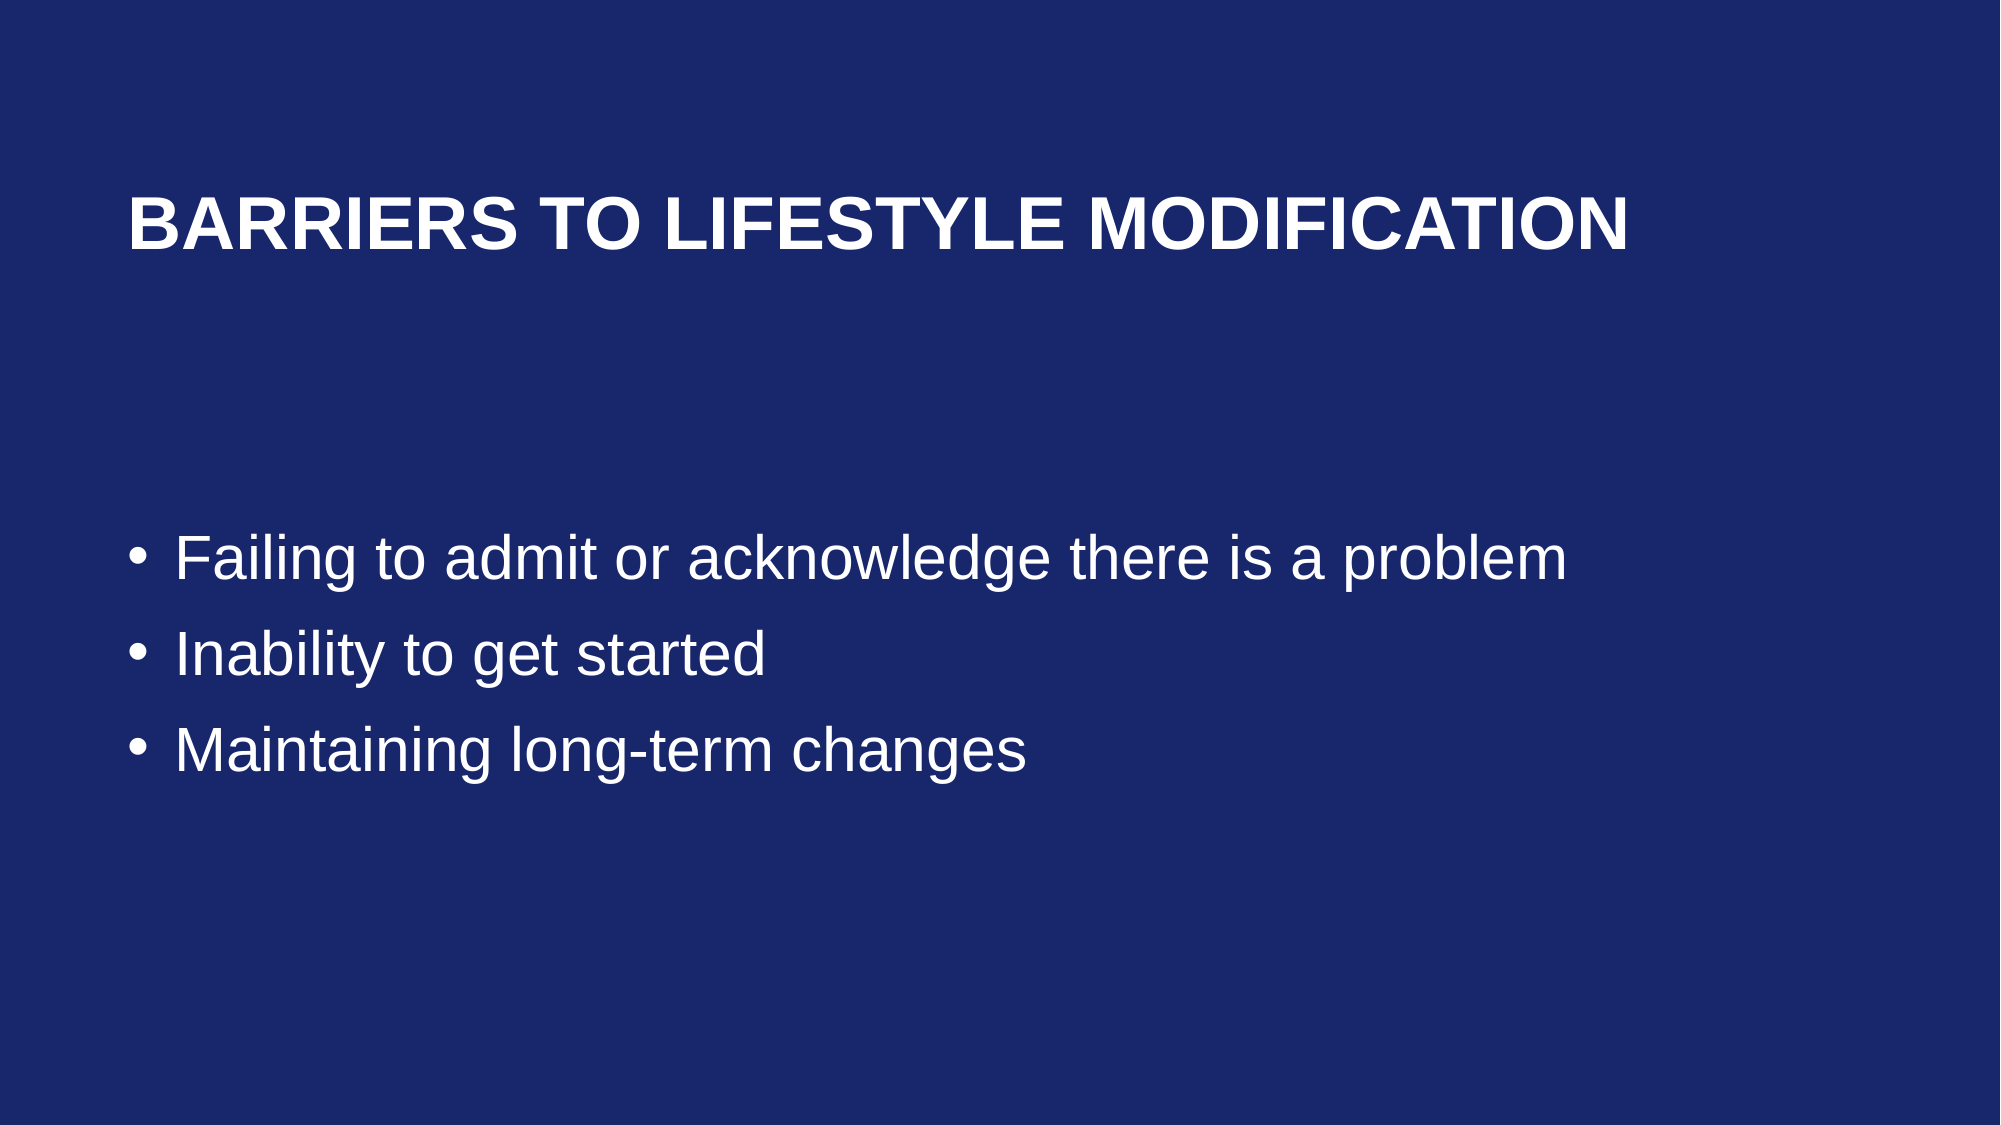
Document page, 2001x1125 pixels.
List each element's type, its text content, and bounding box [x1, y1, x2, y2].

title Barriers to Lifestyle modification [112, 99, 1775, 339]
list Failing to admit or acknowledge there is a problem Inability to get started Maintaining long-term changes [112, 351, 1775, 950]
